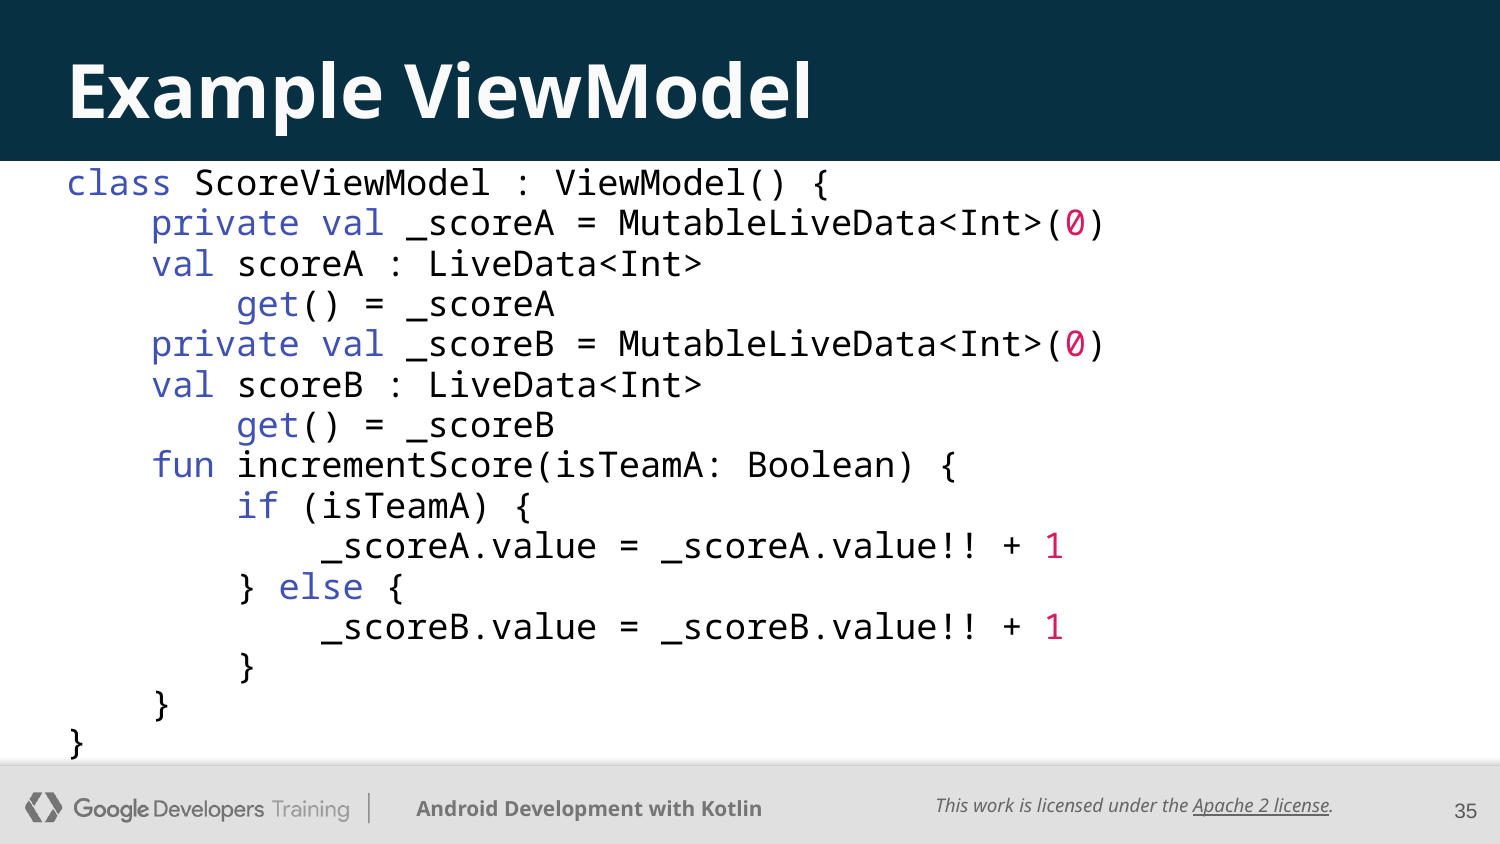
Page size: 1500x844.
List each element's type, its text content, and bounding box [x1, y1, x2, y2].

title Example ViewModel [51, 28, 1449, 122]
list class ScoreViewModel : ViewModel() { private val _scoreA = MutableLiveData<Int>(0) val scoreA : LiveData<Int> get() = _scoreA private val _scoreB = MutableLiveData<Int>(0) val scoreB : LiveData<Int> get() = _scoreB fun incrementScore(isTeamA: Boolean) { if (isTeamA) { _scoreA.value = _scoreA.value!! + 1 } else { _scoreB.value = _scoreB.value!! + 1 } } } [51, 147, 1449, 672]
picture [0, 161, 1500, 844]
slide_number ‹#› [1402, 777, 1493, 842]
